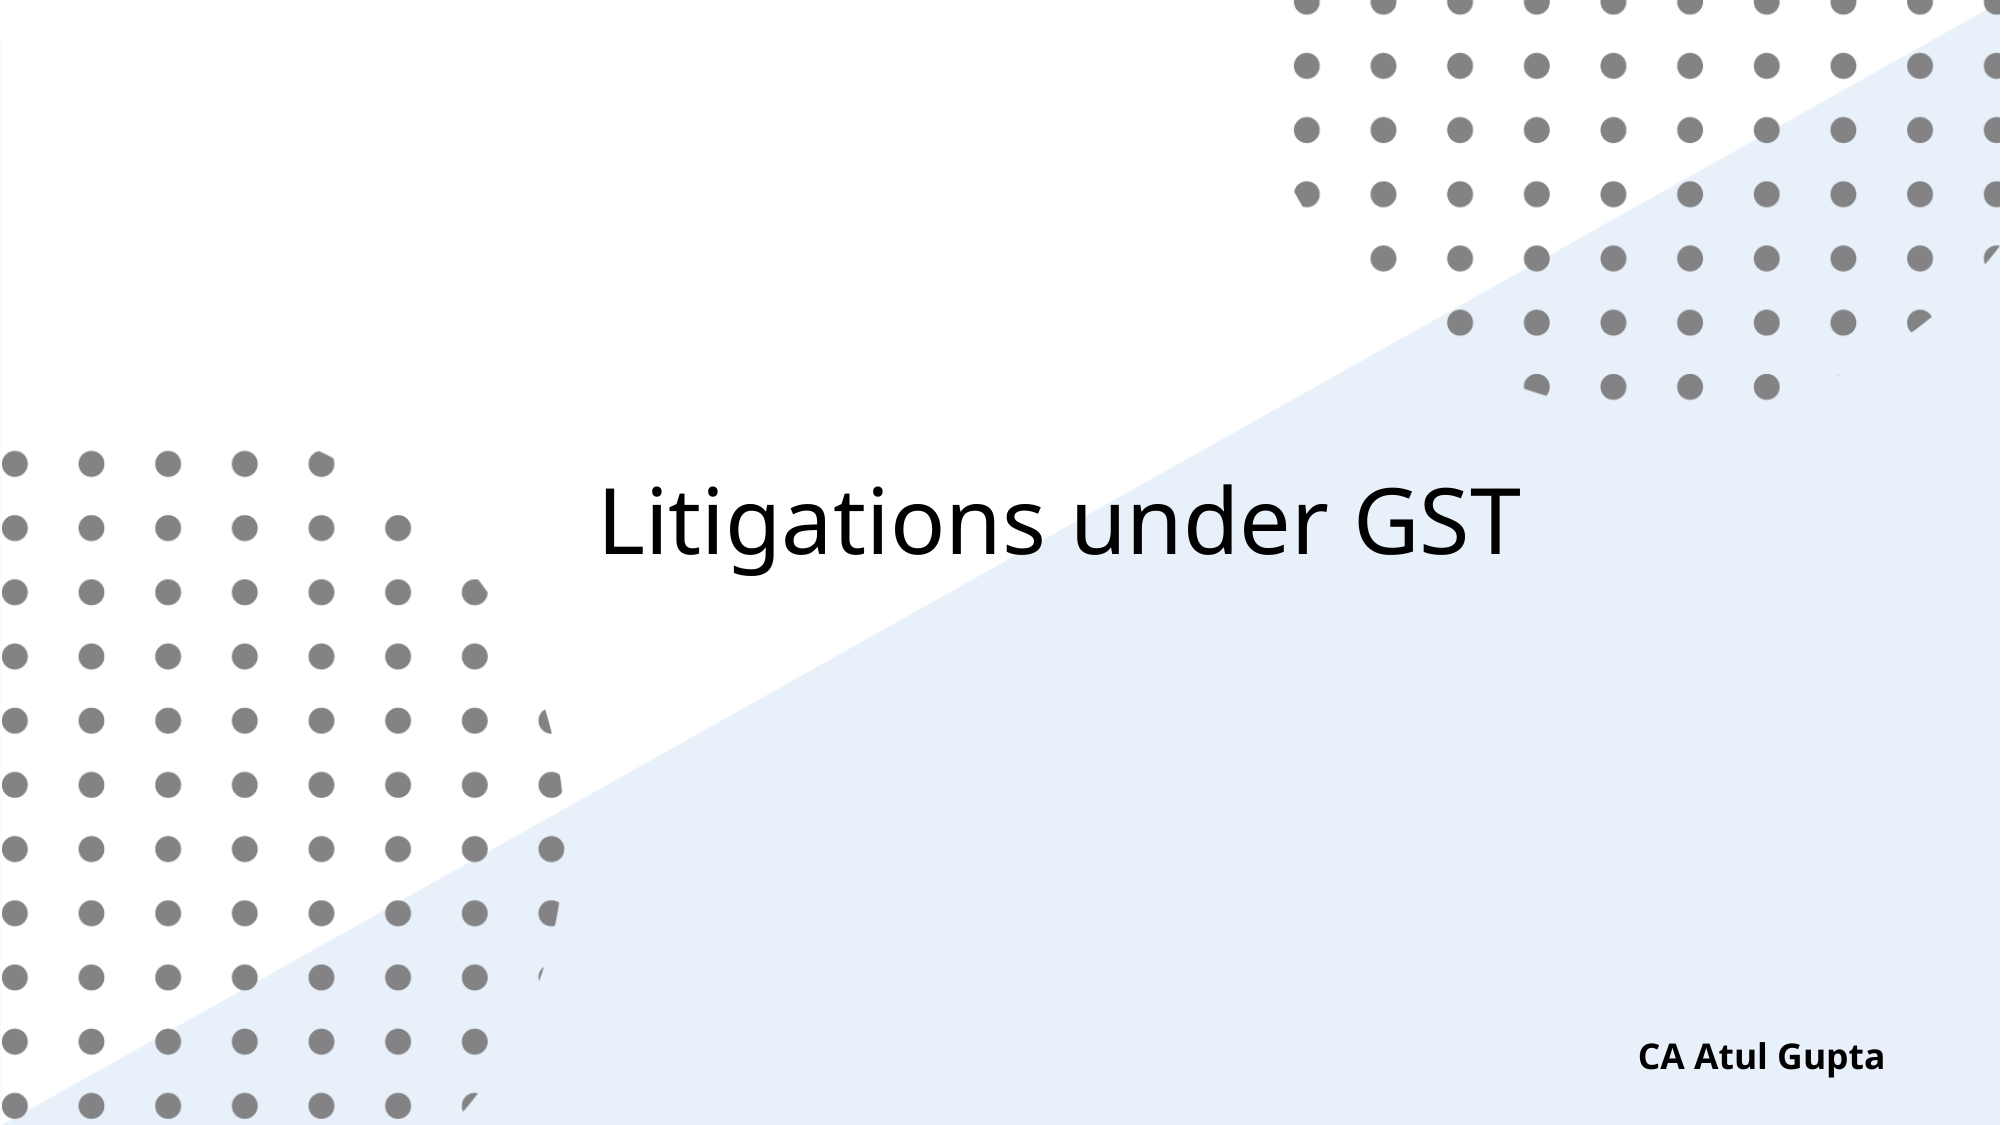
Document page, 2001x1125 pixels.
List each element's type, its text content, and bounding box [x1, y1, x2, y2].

picture [0, 0, 2000, 1125]
text_box CA Atul Gupta [1623, 1026, 1953, 1084]
title Litigations under GST [514, 362, 1605, 583]
